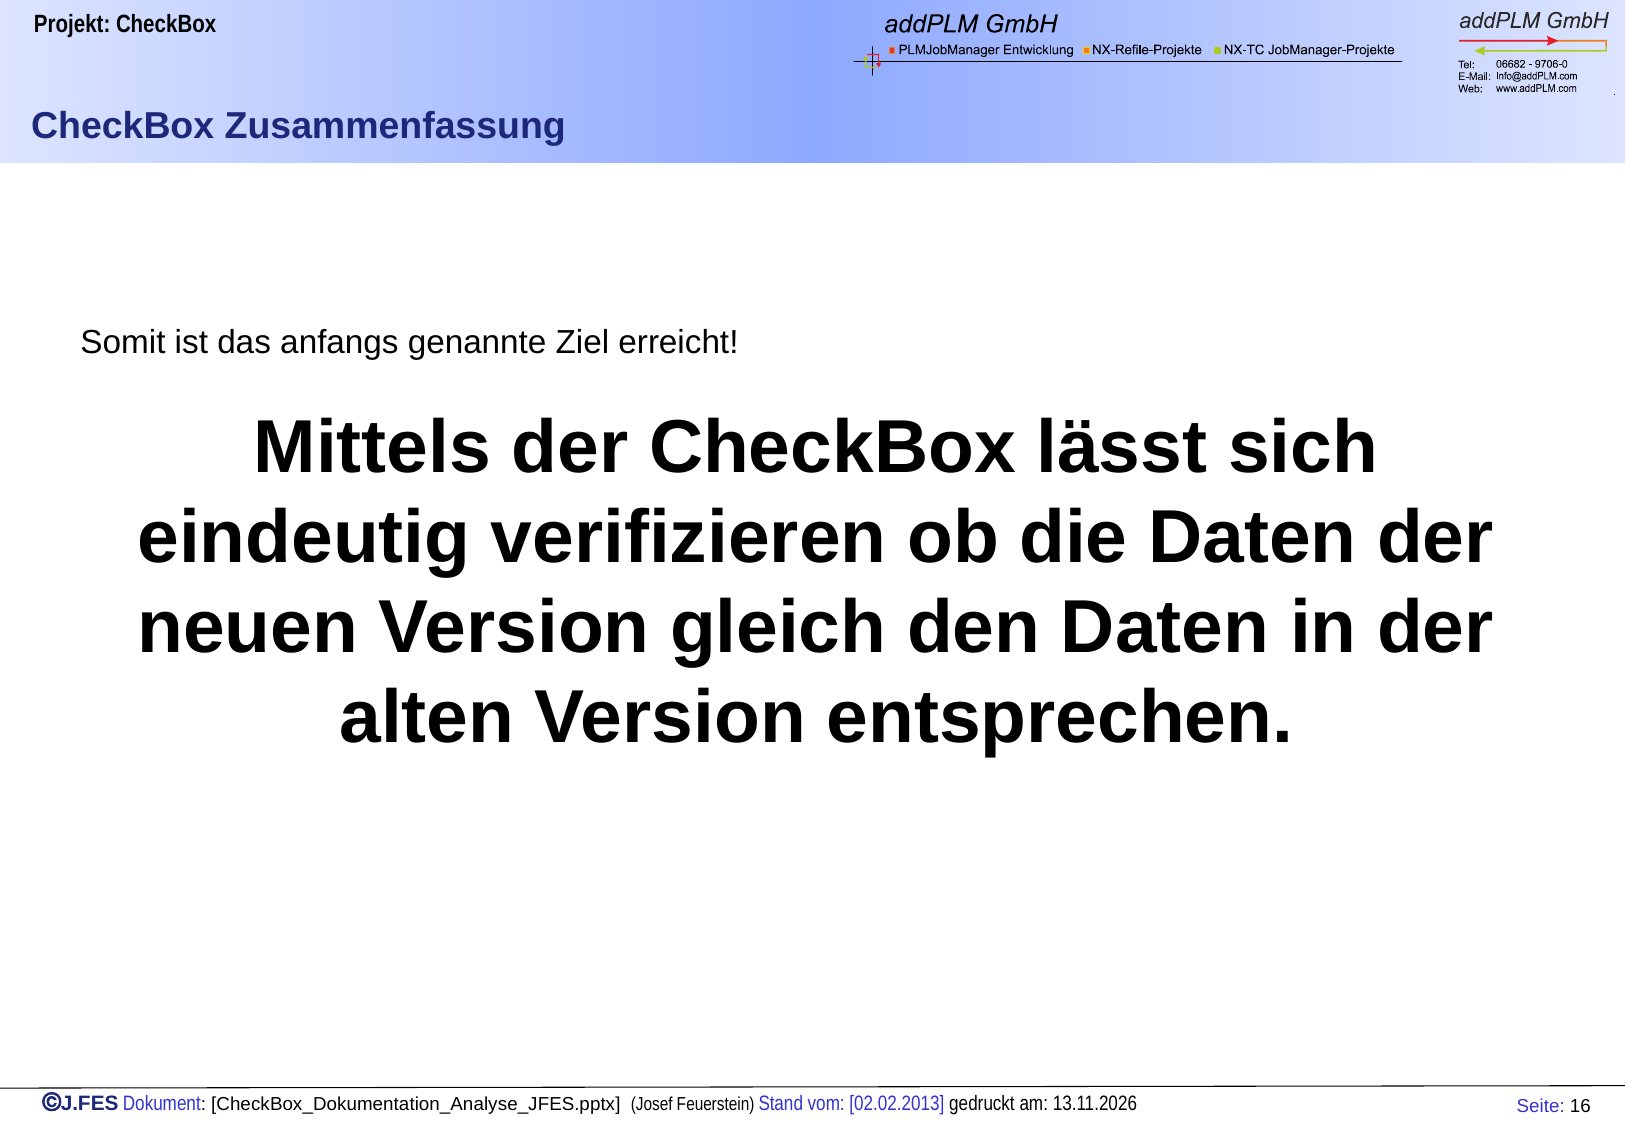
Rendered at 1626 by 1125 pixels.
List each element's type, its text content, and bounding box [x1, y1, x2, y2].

text_box Somit ist das anfangs genannte Ziel erreicht! Mittels der CheckBox lässt sich eindeutig verifizieren ob die Daten der neuen Version gleich den Daten in der alten Version entsprechen. [65, 312, 1568, 822]
title CheckBox Zusammenfassung [30, 73, 1600, 138]
